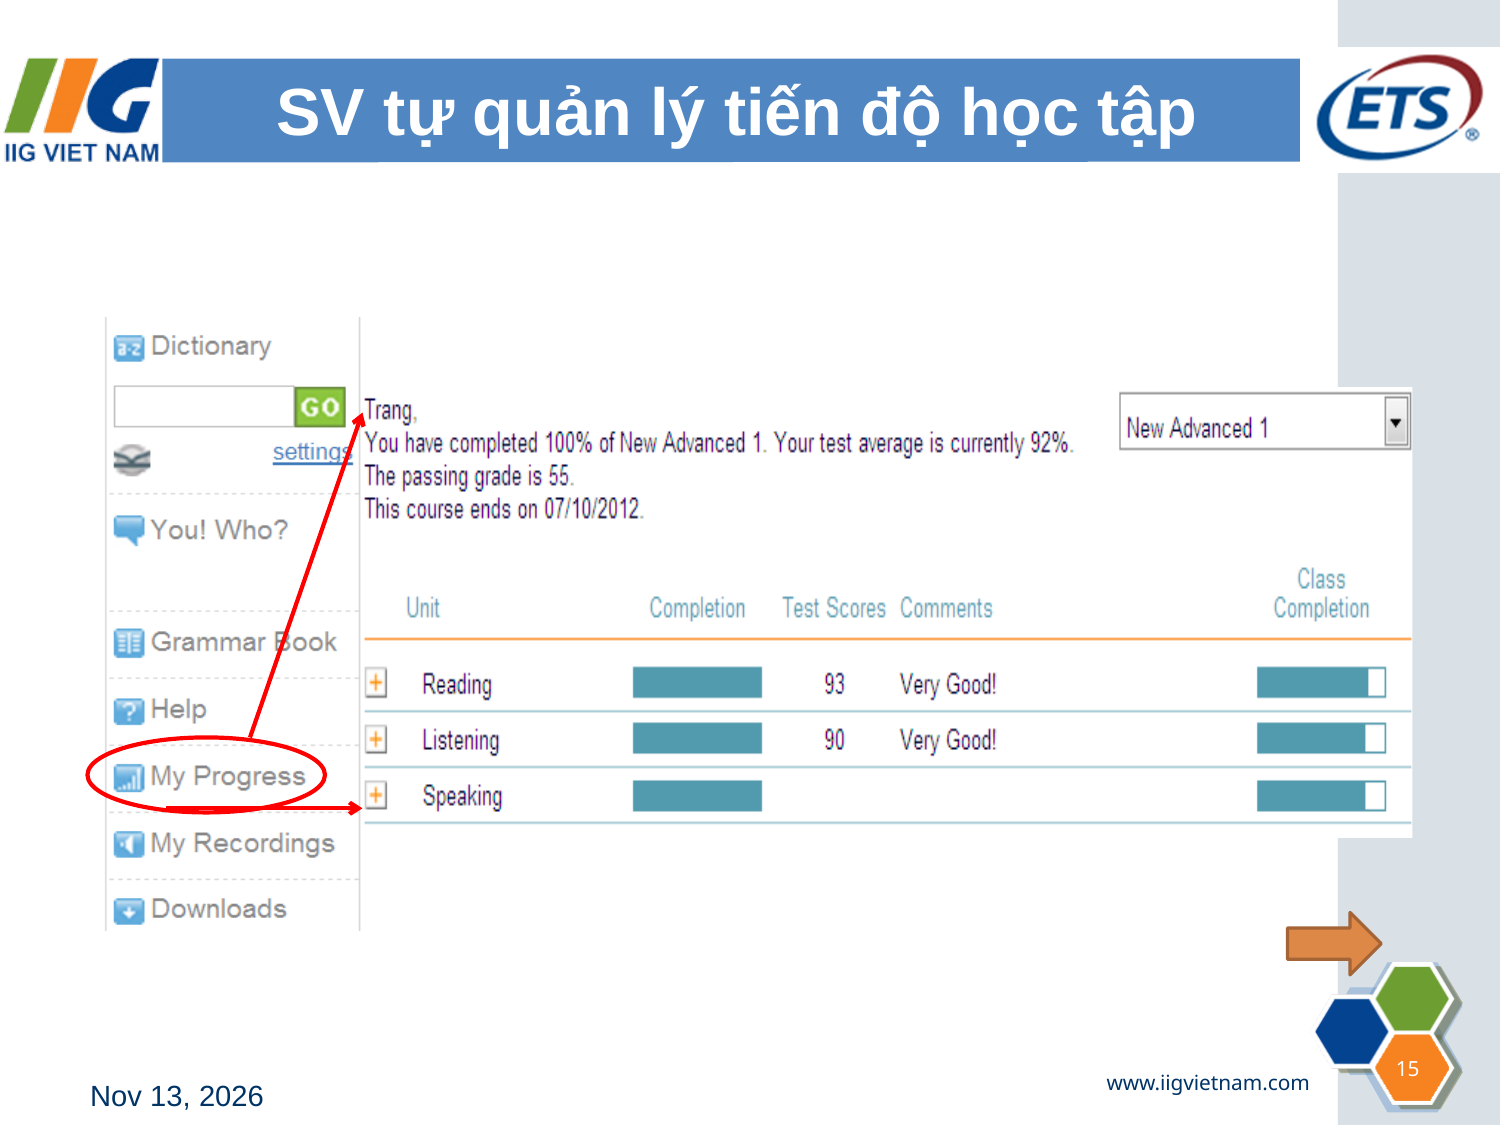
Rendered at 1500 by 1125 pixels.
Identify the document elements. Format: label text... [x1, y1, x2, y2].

picture [361, 386, 1413, 838]
picture [1300, 47, 1500, 173]
text_box [1285, 911, 1383, 977]
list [74, 317, 365, 931]
slide_number 15 [1359, 1047, 1435, 1086]
picture [0, 56, 165, 163]
title SV tự quản lý tiến độ học tập [187, 62, 1288, 156]
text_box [143, 518, 470, 632]
footer www.iigvietnam.com [849, 1062, 1325, 1101]
picture [1309, 962, 1463, 1110]
slide_number 13-Sep-13 [75, 1069, 425, 1110]
